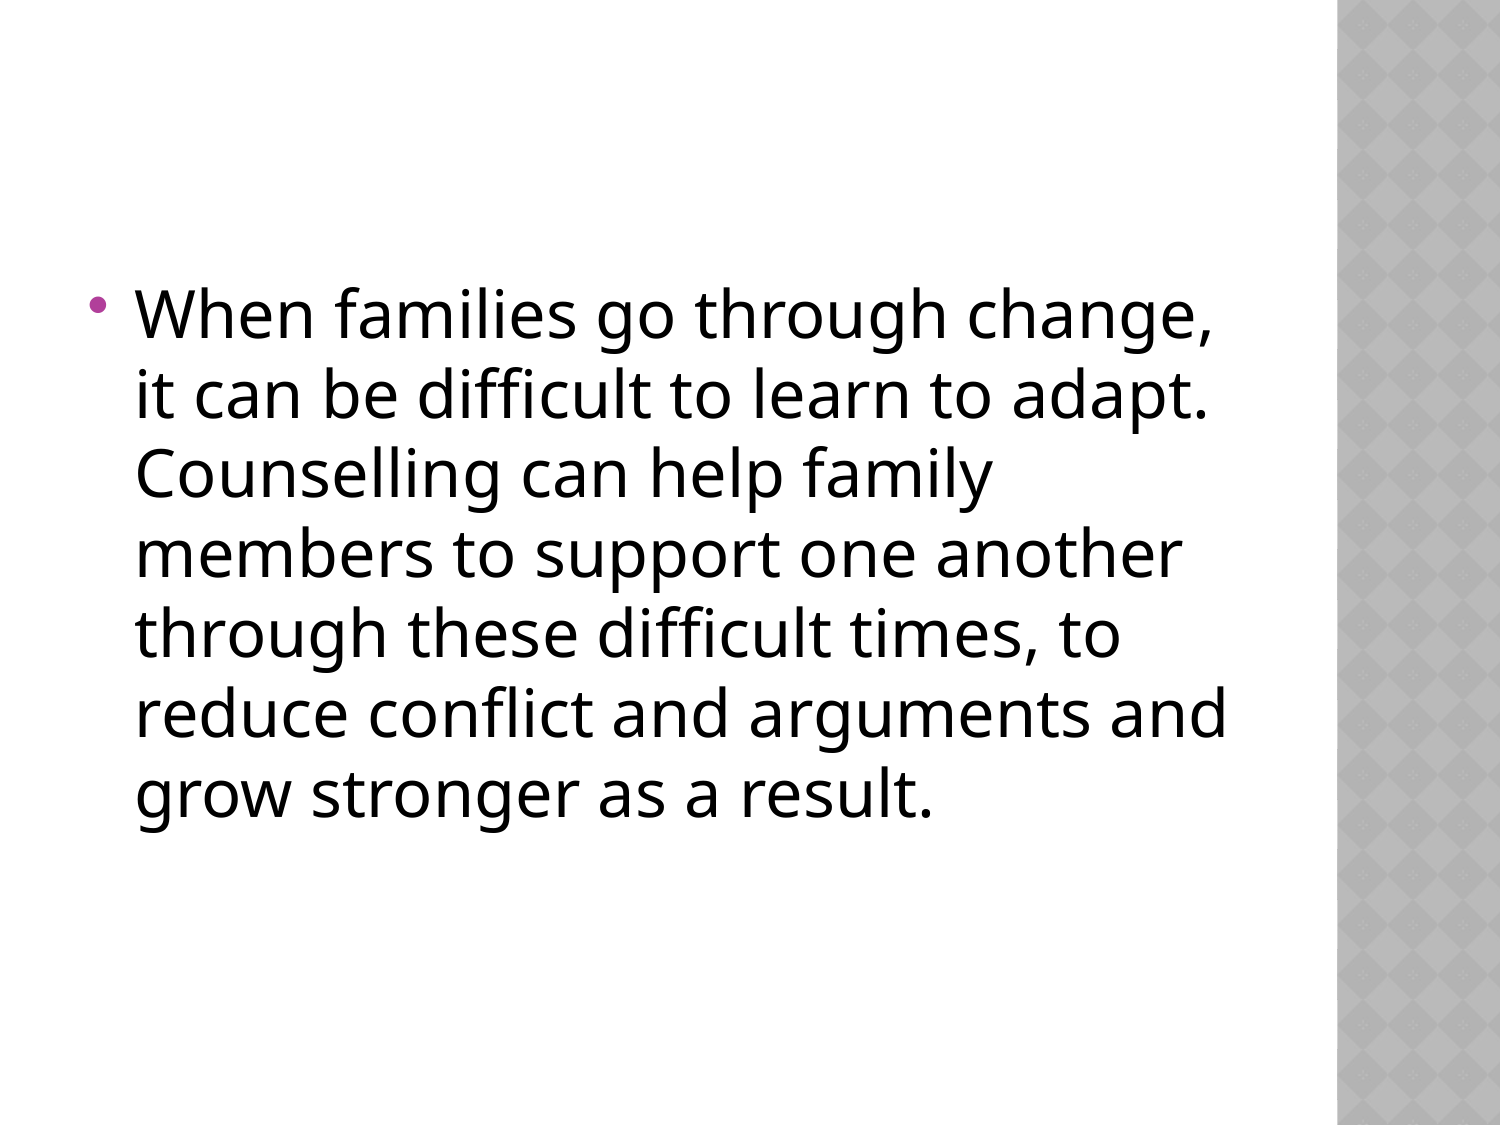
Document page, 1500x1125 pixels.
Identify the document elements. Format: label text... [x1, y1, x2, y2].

list When families go through change, it can be difficult to learn to adapt. Counselling can help family members to support one another through these difficult times, to reduce conflict and arguments and grow stronger as a result. [75, 264, 1263, 1059]
